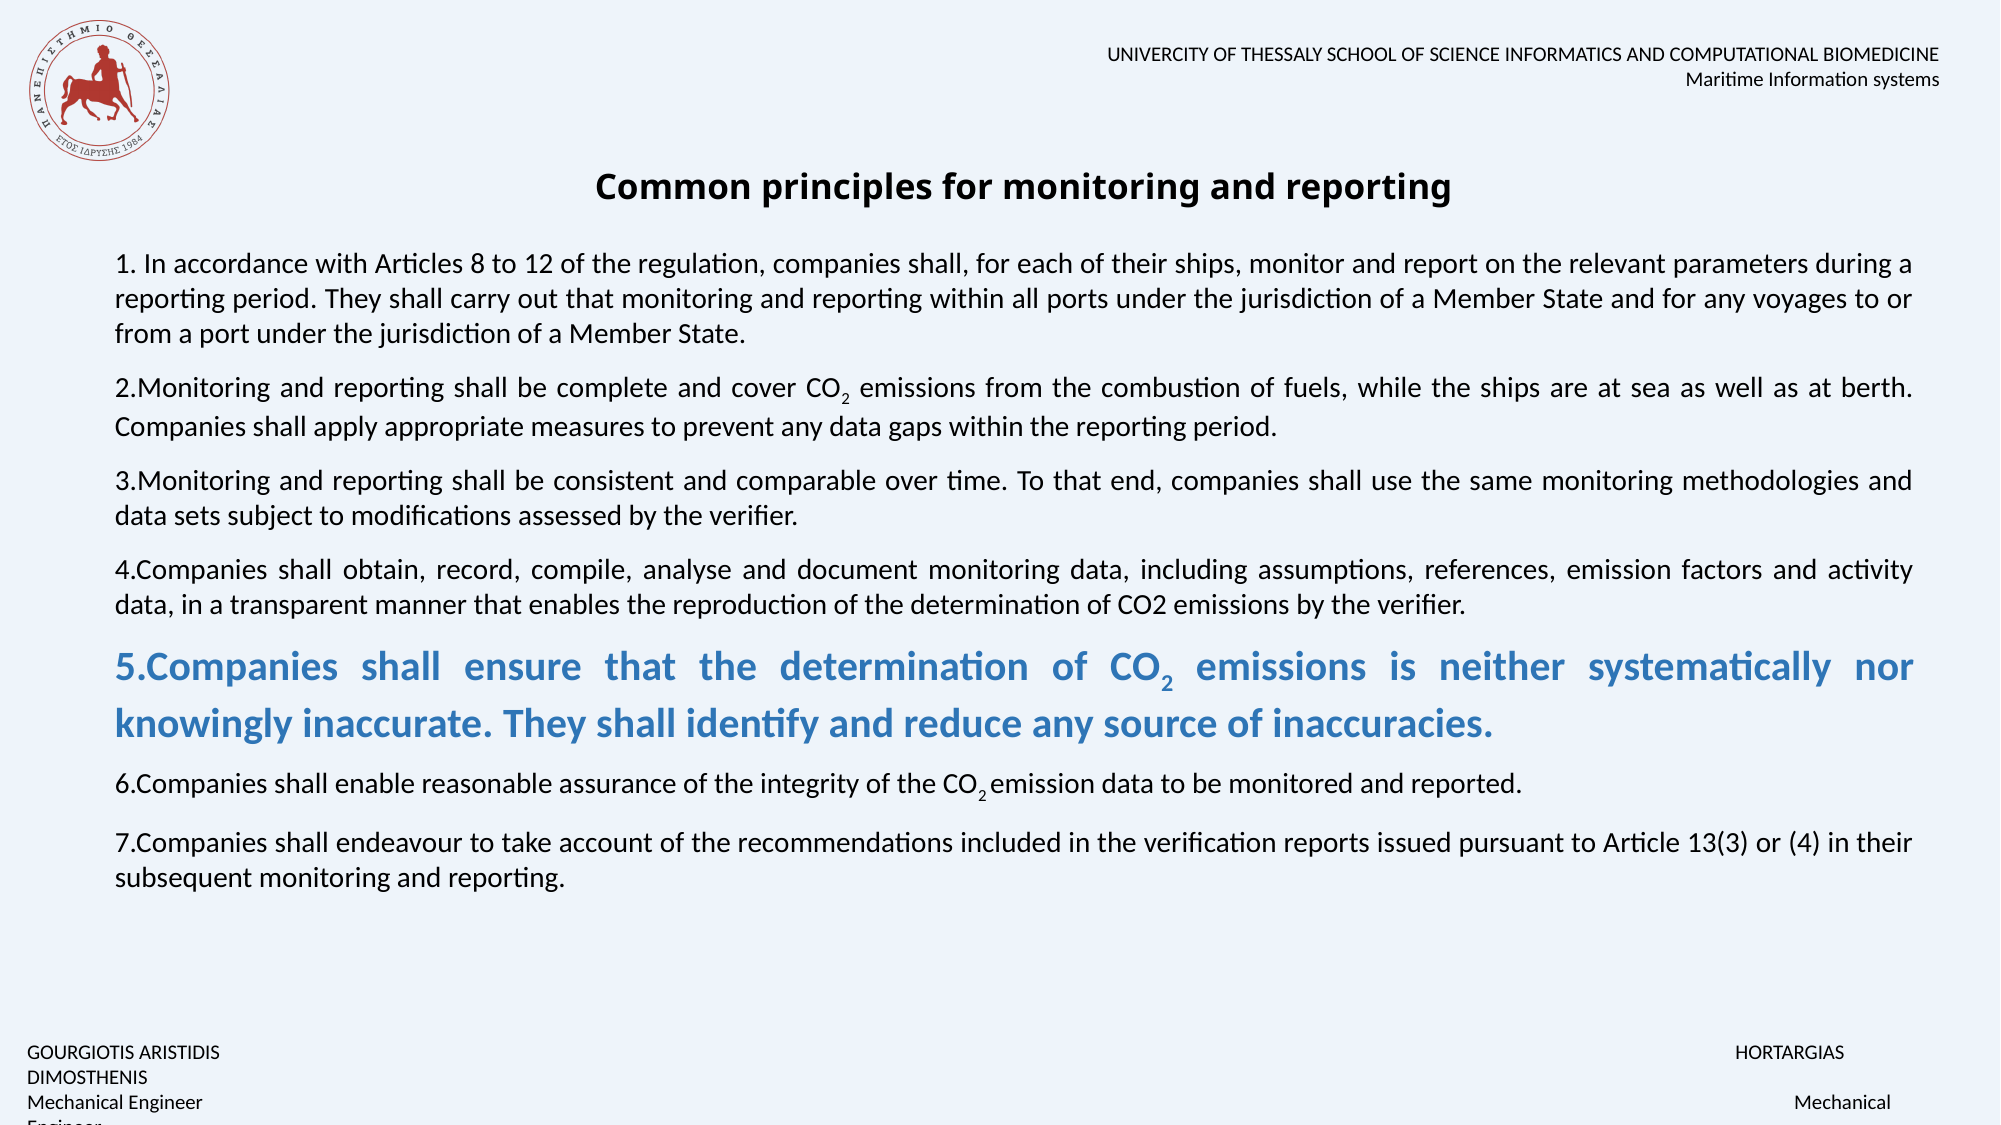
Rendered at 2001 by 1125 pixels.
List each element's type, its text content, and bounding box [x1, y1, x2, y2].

picture [27, 20, 172, 162]
text_box 1. In accordance with Articles 8 to 12 of the regulation, companies shall, for each of their ships, monitor and report on the relevant parameters during a reporting period. They shall carry out that monitoring and reporting within all ports under the jurisdiction of a Member State and for any voyages to or from a port under the jurisdiction of a Member State. 2.Monitoring and reporting shall be complete and cover CO2 emissions from the combustion of fuels, while the ships are at sea as well as at berth. Companies shall apply appropriate measures to prevent any data gaps within the reporting period. 3.Monitoring and reporting shall be consistent and comparable over time. To that end, companies shall use the same monitoring methodologies and data sets subject to modifications assessed by the verifier. 4.Companies shall obtain, record, compile, analyse and document monitoring data, including assumptions, references, emission factors and activity data, in a transparent manner that enables the reproduction of the determination of CO2 emissions by the verifier. 5.Companies shall ensure that the determination of CO2 emissions is neither systematically nor knowingly inaccurate. They shall identify and reduce any source of inaccuracies. 6.Companies shall enable reasonable assurance of the integrity of the CO2 emission data to be monitored and reported. 7.Companies shall endeavour to take account of the recommendations included in the verification reports issued pursuant to Article 13(3) or (4) in their subsequent monitoring and reporting. [100, 236, 1930, 901]
text_box UNIVERCITY OF THESSALY SCHOOL OF SCIENCE INFORMATICS AND COMPUTATIONAL BIOMEDICINE Maritime Information systems [229, 32, 1955, 98]
title Common principles for monitoring and reporting [143, 161, 1913, 215]
text_box GOURGIOTIS ARISTIDIS HORTARGIAS DIMOSTHENIS Mechanical Engineer Mechanical Engineer [12, 1030, 1988, 1125]
